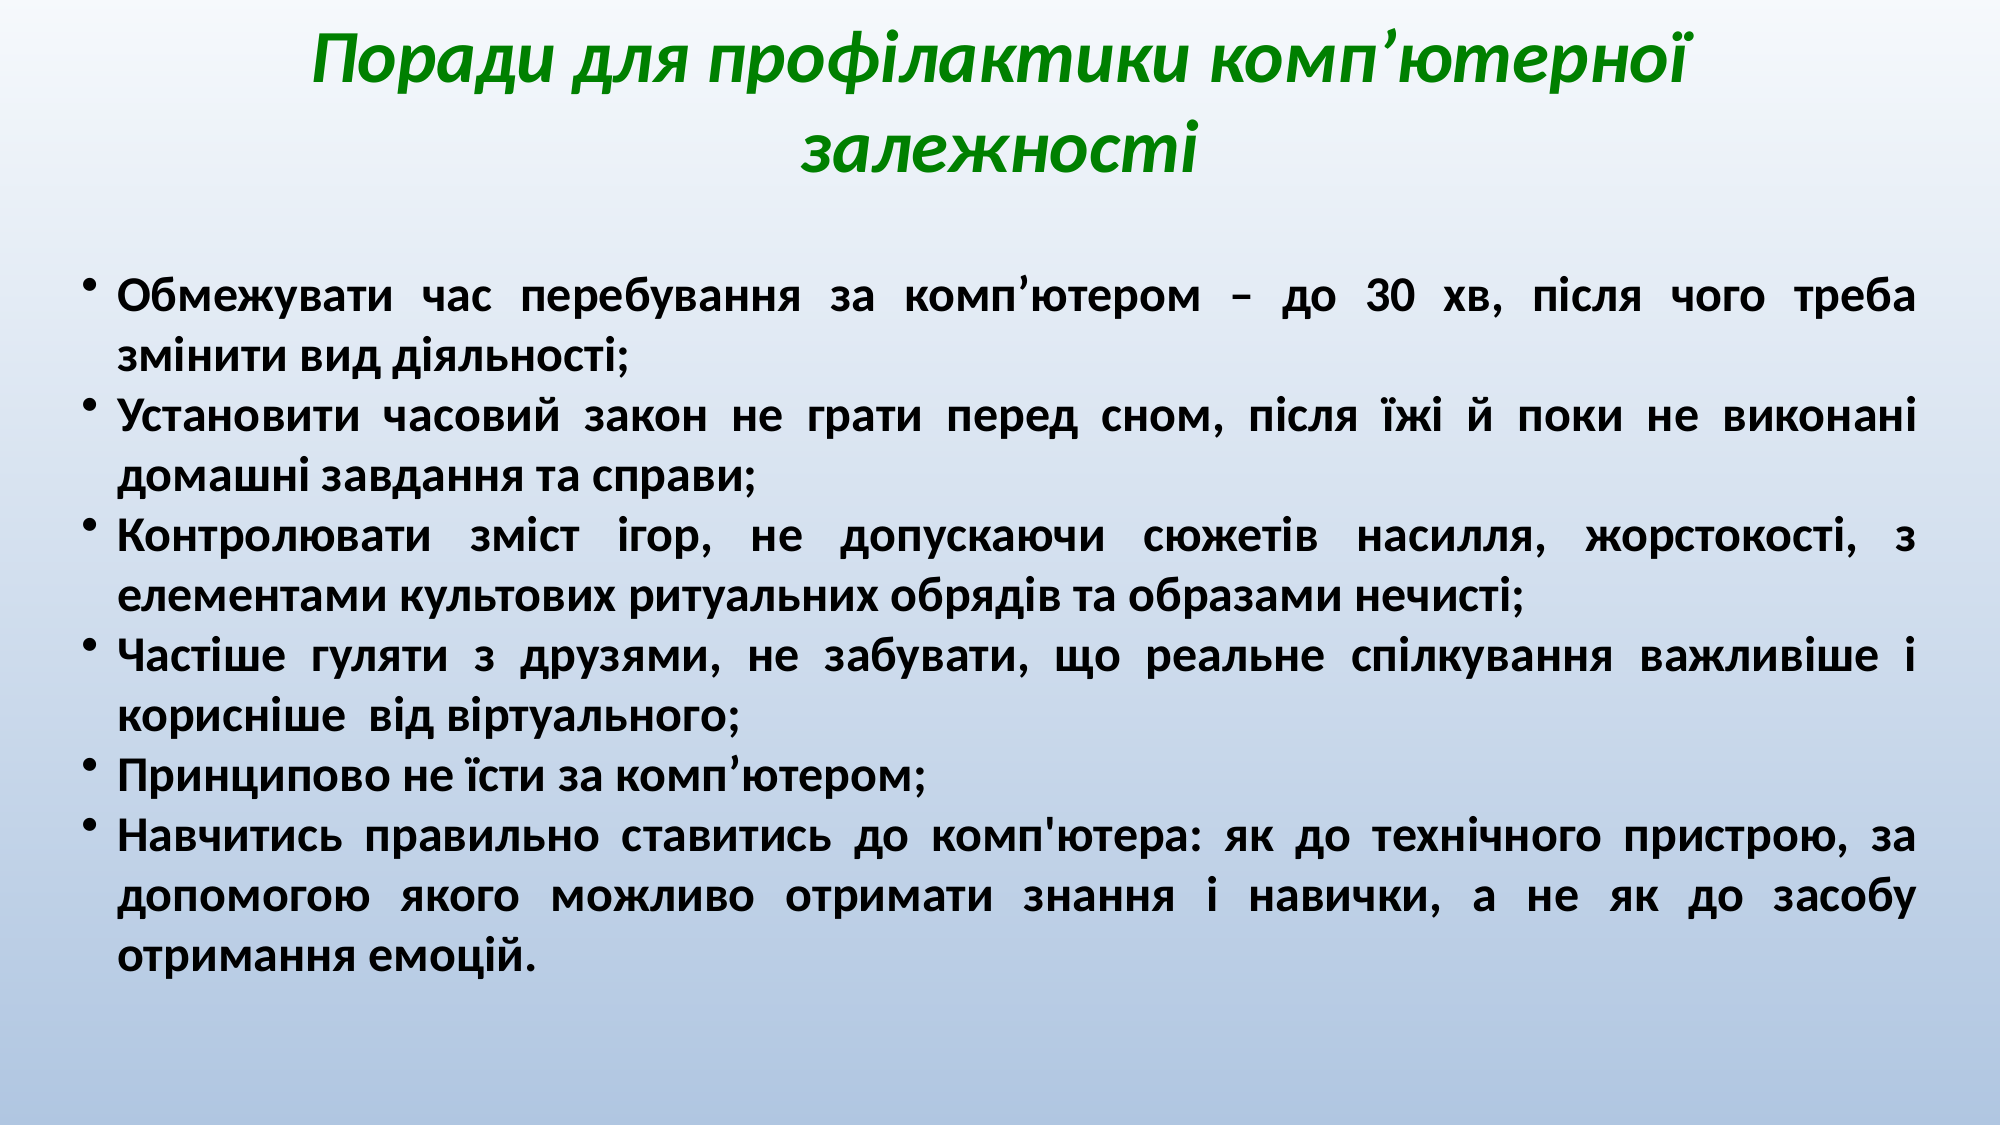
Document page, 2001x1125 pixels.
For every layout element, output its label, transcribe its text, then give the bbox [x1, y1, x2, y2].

text_box Обмежувати час перебування за комп’ютером – до 30 хв, після чого треба змінити вид діяльності; Установити часовий закон не грати перед сном, після їжі й поки не виконані домашні завдання та справи; Контролювати зміст ігор, не допускаючи сюжетів насилля, жорстокості, з елементами культових ритуальних обрядів та образами нечисті; Частіше гуляти з друзями, не забувати, що реальне спілкування важливіше і корисніше від віртуального; Принципово не їсти за комп’ютером; Навчитись правильно ставитись до комп'ютера: як до технічного пристрою, за допомогою якого можливо отримати знання і навички, а не як до засобу отримання емоцій. [66, 253, 1934, 989]
text_box Поради для профілактики комп’ютерної залежності [249, 0, 1750, 195]
